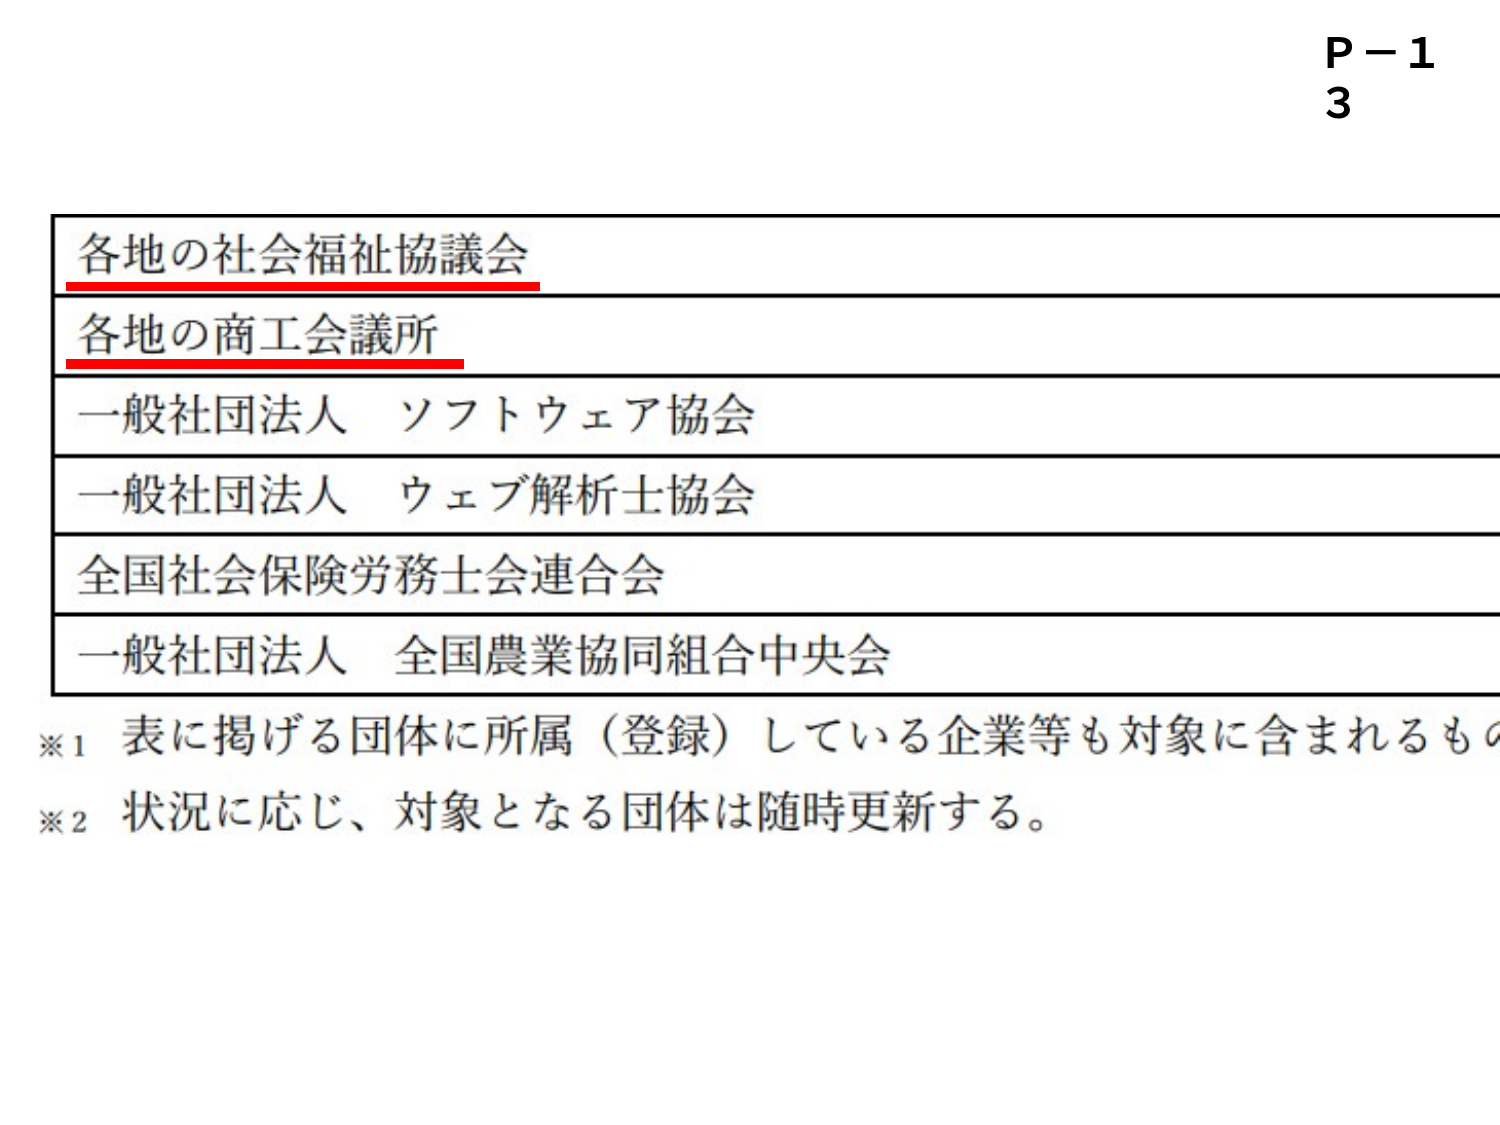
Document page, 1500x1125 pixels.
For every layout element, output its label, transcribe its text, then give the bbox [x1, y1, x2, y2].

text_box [39, 213, 1500, 835]
title Ｐ－１３ [1316, 24, 1451, 212]
